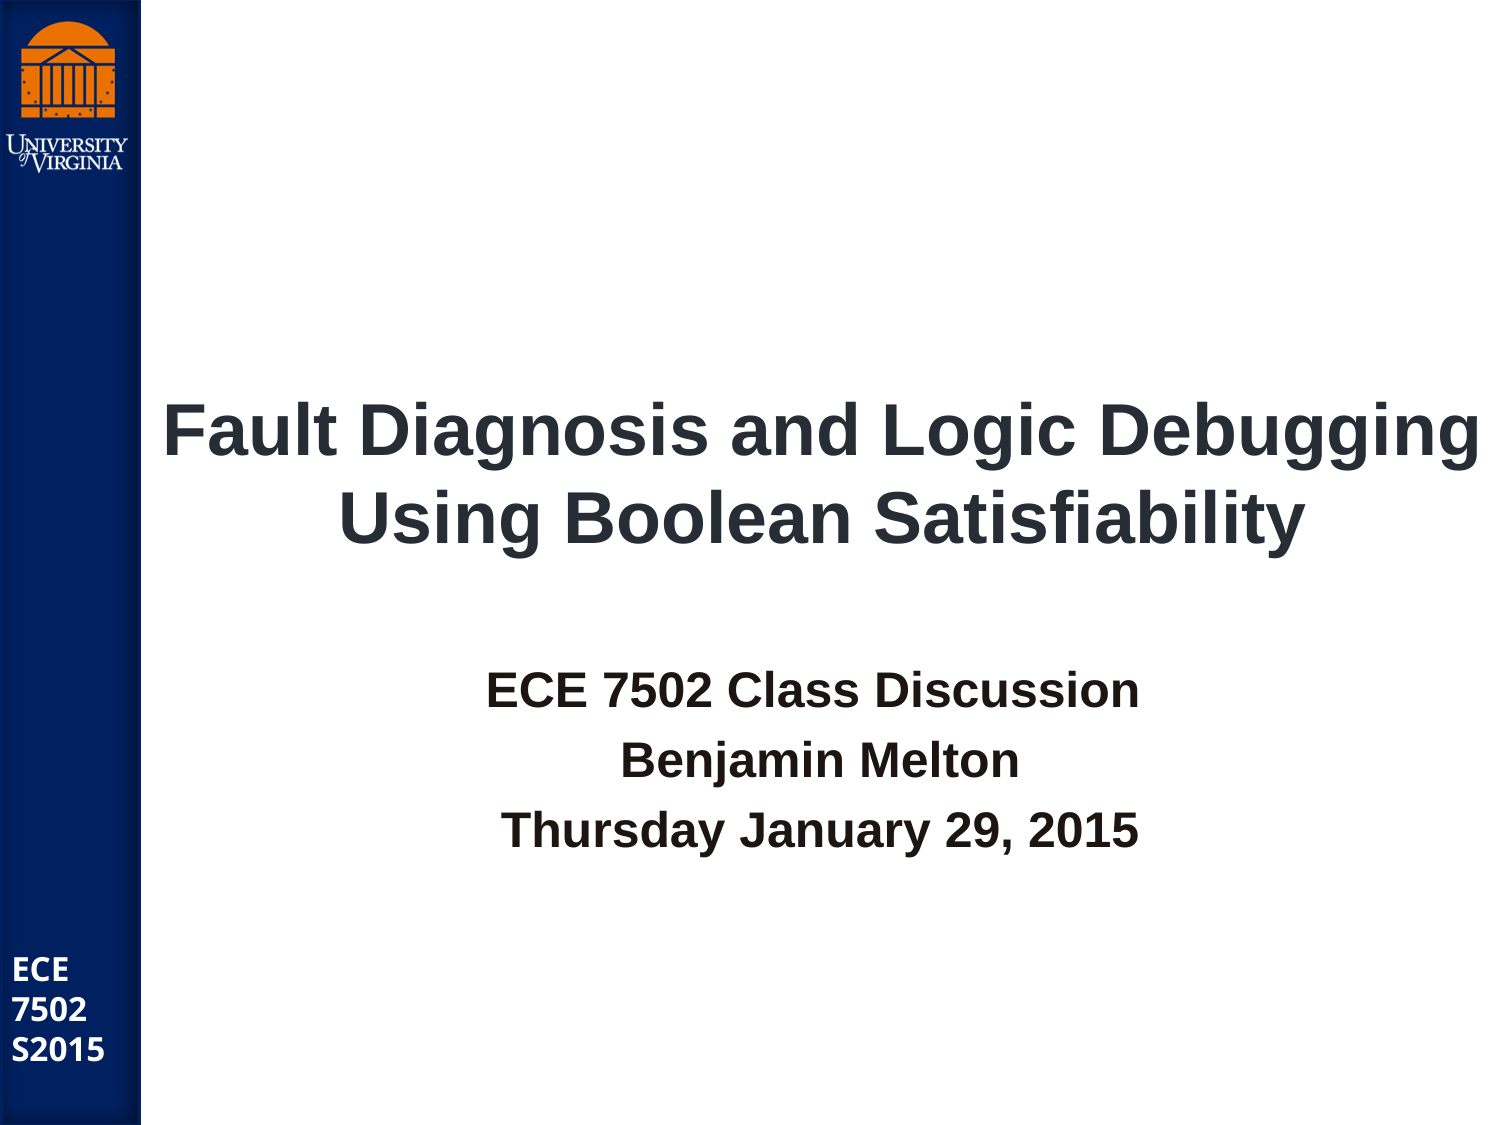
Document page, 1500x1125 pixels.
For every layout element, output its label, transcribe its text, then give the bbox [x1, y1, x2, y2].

title Fault Diagnosis and Logic Debugging Using Boolean Satisfiability [147, 284, 1500, 566]
subtitle ECE 7502 Class Discussion Benjamin Melton Thursday January 29, 2015 [140, 650, 1500, 1050]
picture [0, 0, 141, 1125]
